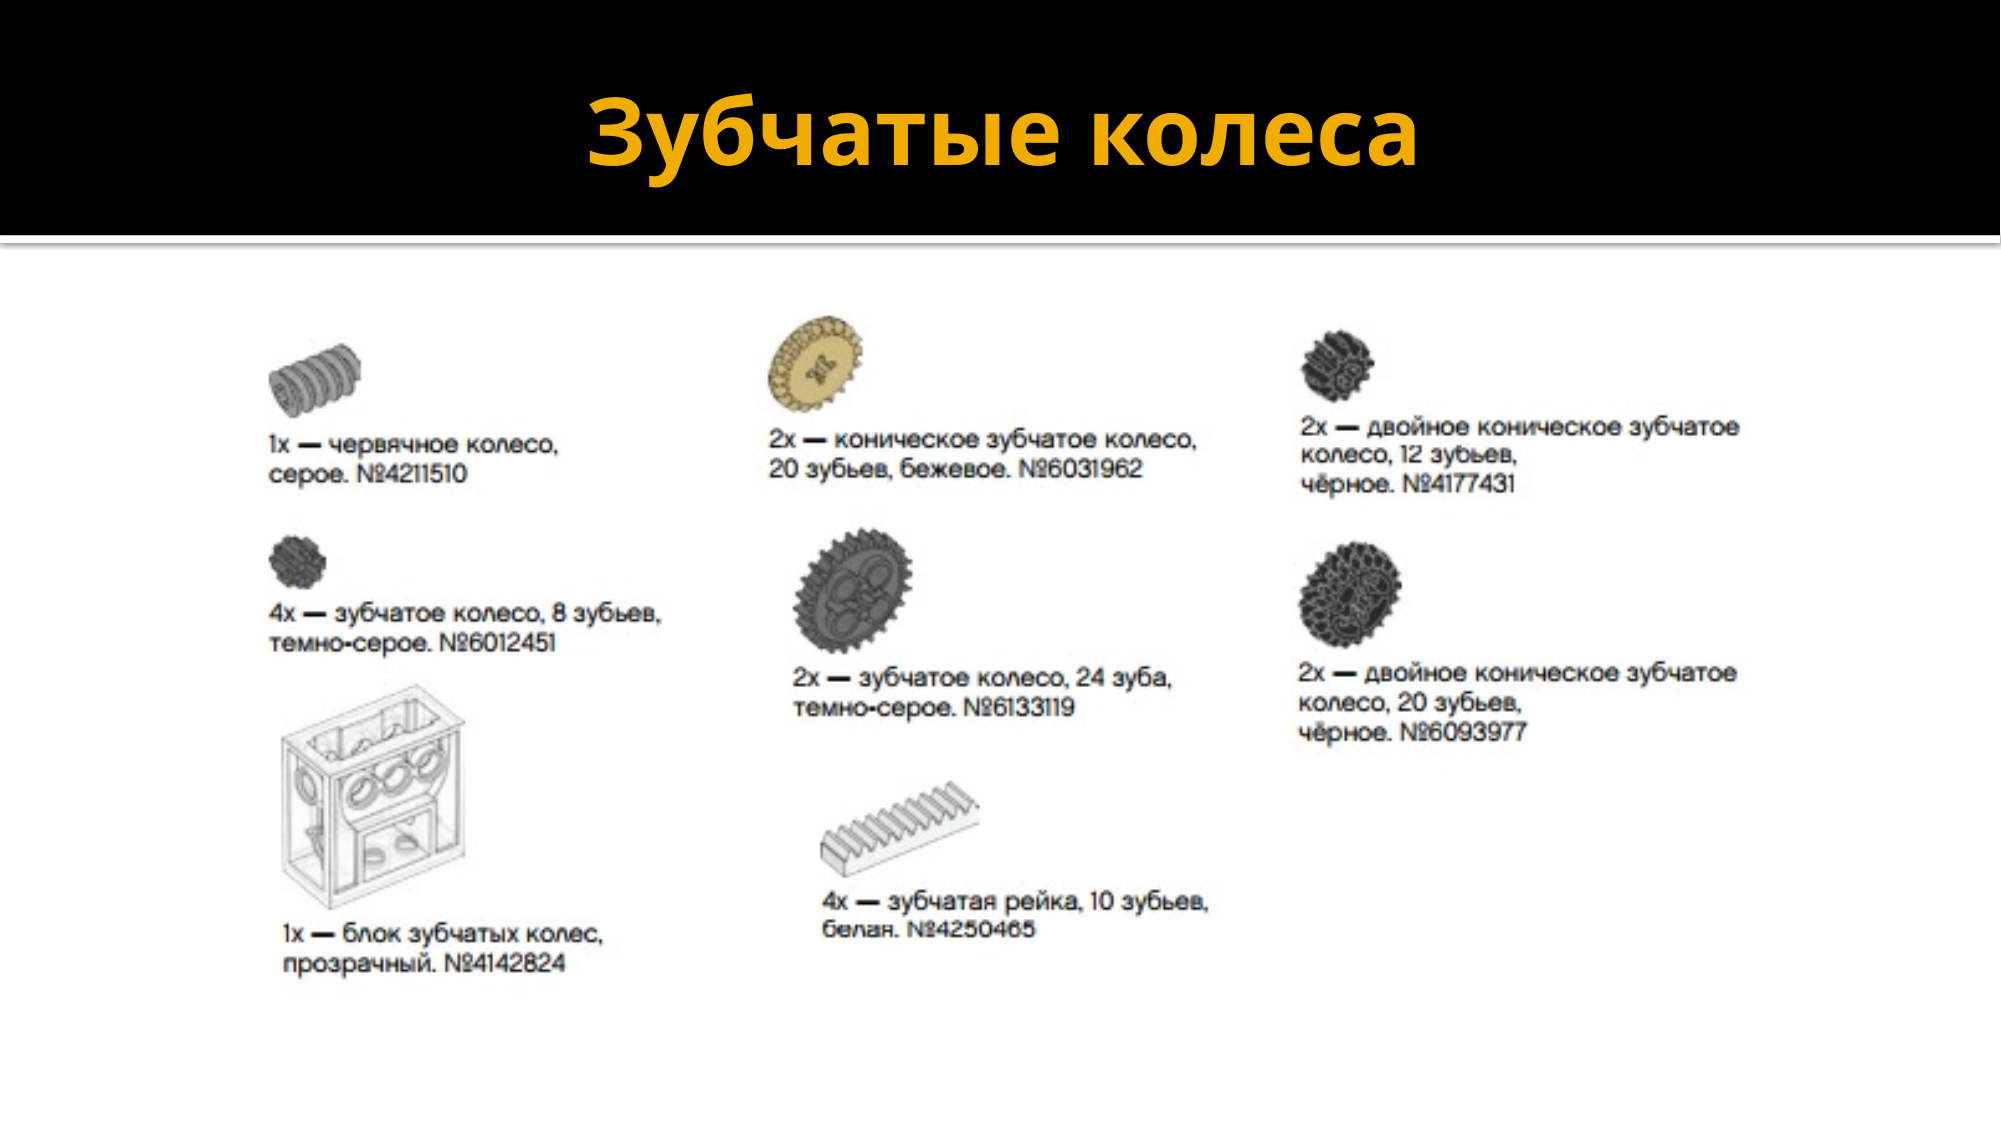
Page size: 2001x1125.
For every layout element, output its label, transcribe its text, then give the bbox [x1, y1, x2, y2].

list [215, 277, 1785, 1000]
title Зубчатые колеса [99, 25, 1900, 231]
